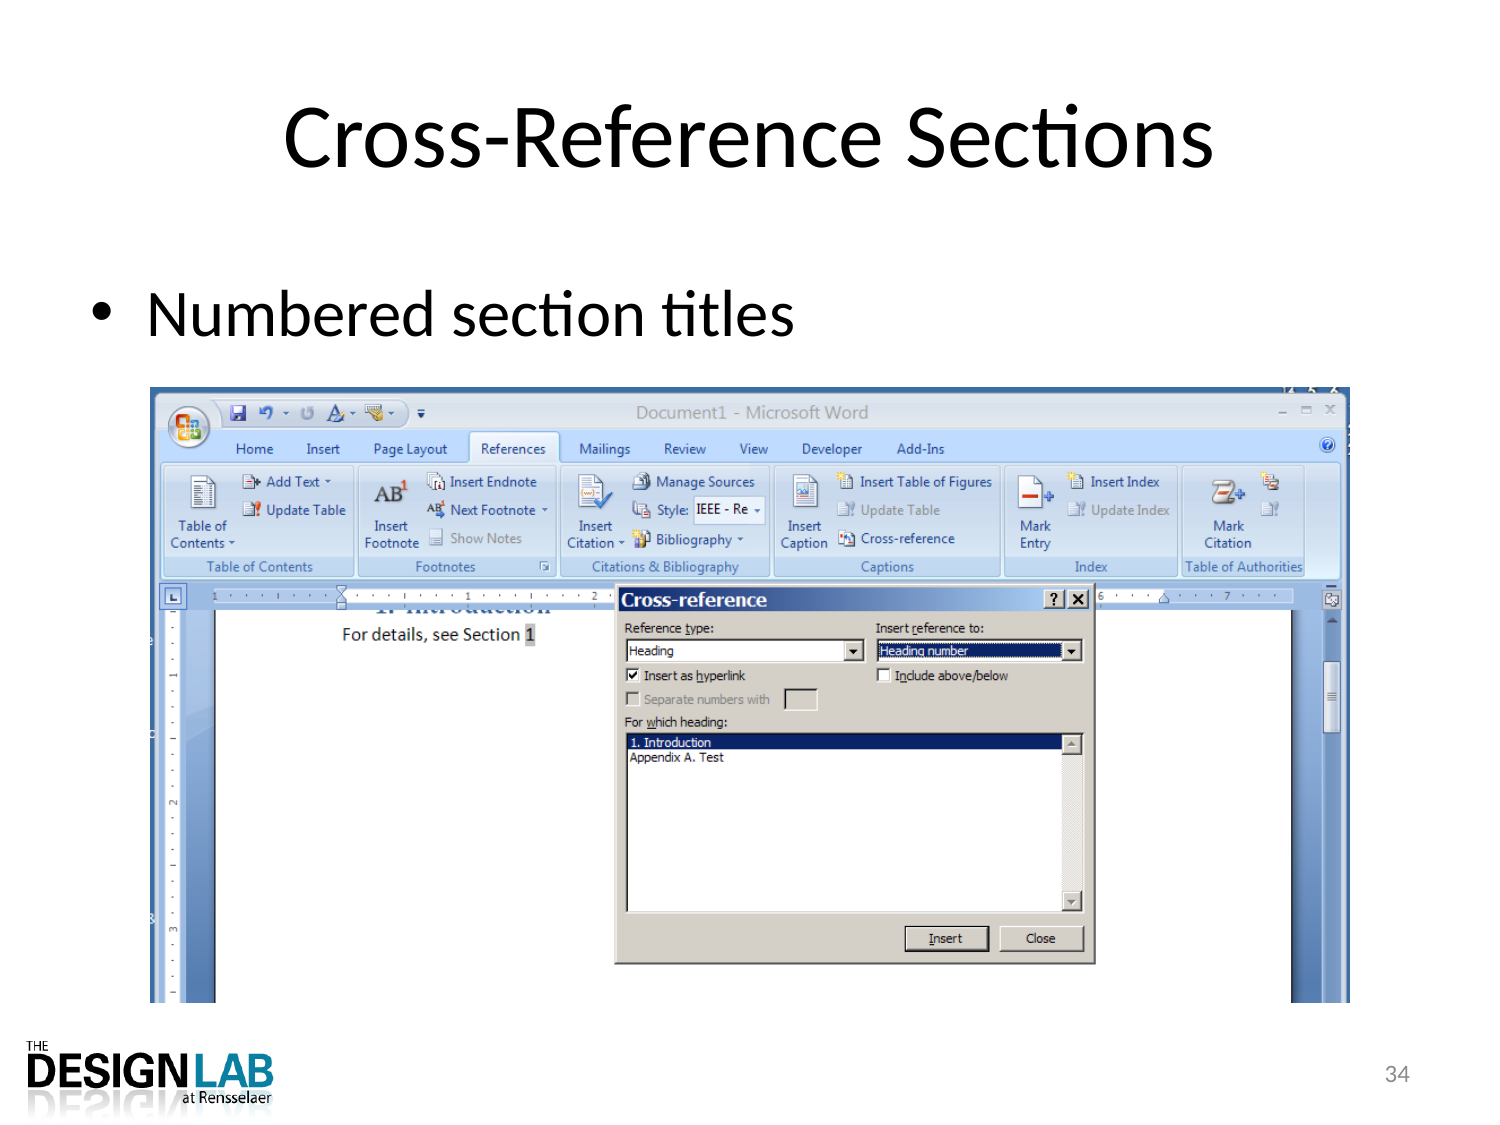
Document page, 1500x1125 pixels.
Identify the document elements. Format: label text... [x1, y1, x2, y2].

slide_number 34 [1074, 1042, 1425, 1103]
title Cross-Reference Sections [75, 37, 1425, 225]
picture [149, 387, 1351, 1003]
list Numbered section titles [75, 262, 1425, 413]
picture [24, 1037, 275, 1125]
